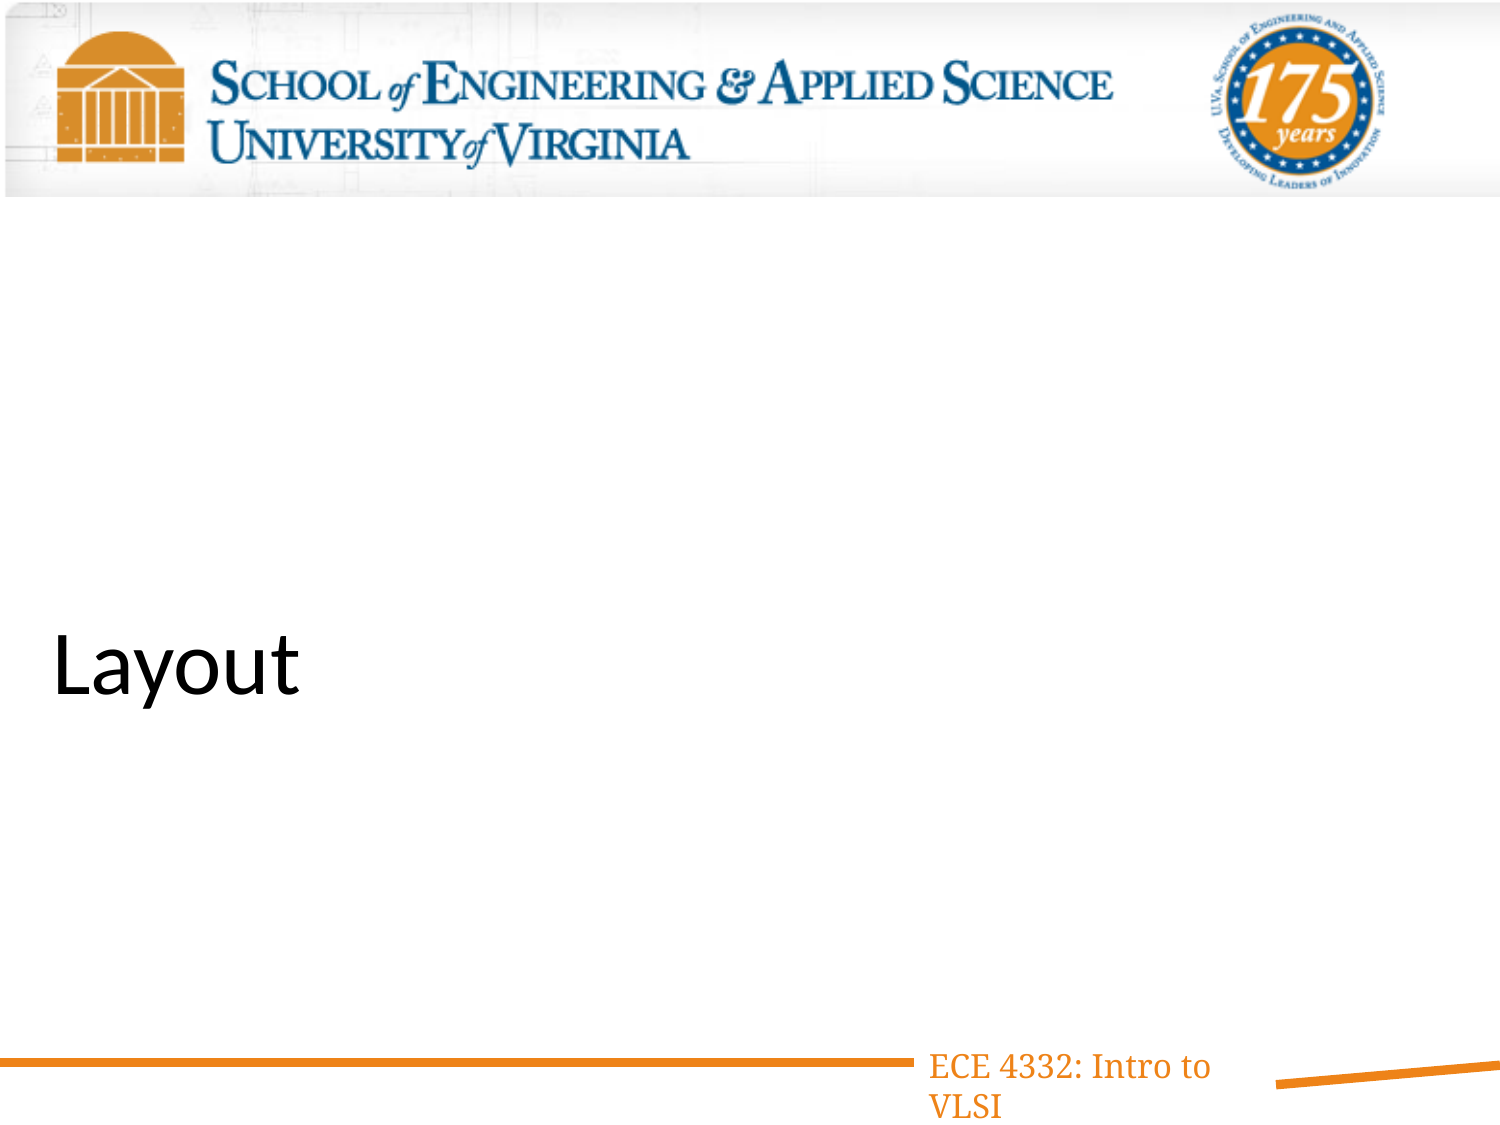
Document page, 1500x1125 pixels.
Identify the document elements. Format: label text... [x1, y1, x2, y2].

picture [0, 0, 1500, 197]
text_box ECE 4332: Intro to VLSI [914, 1037, 1277, 1125]
title Layout [37, 537, 1313, 779]
